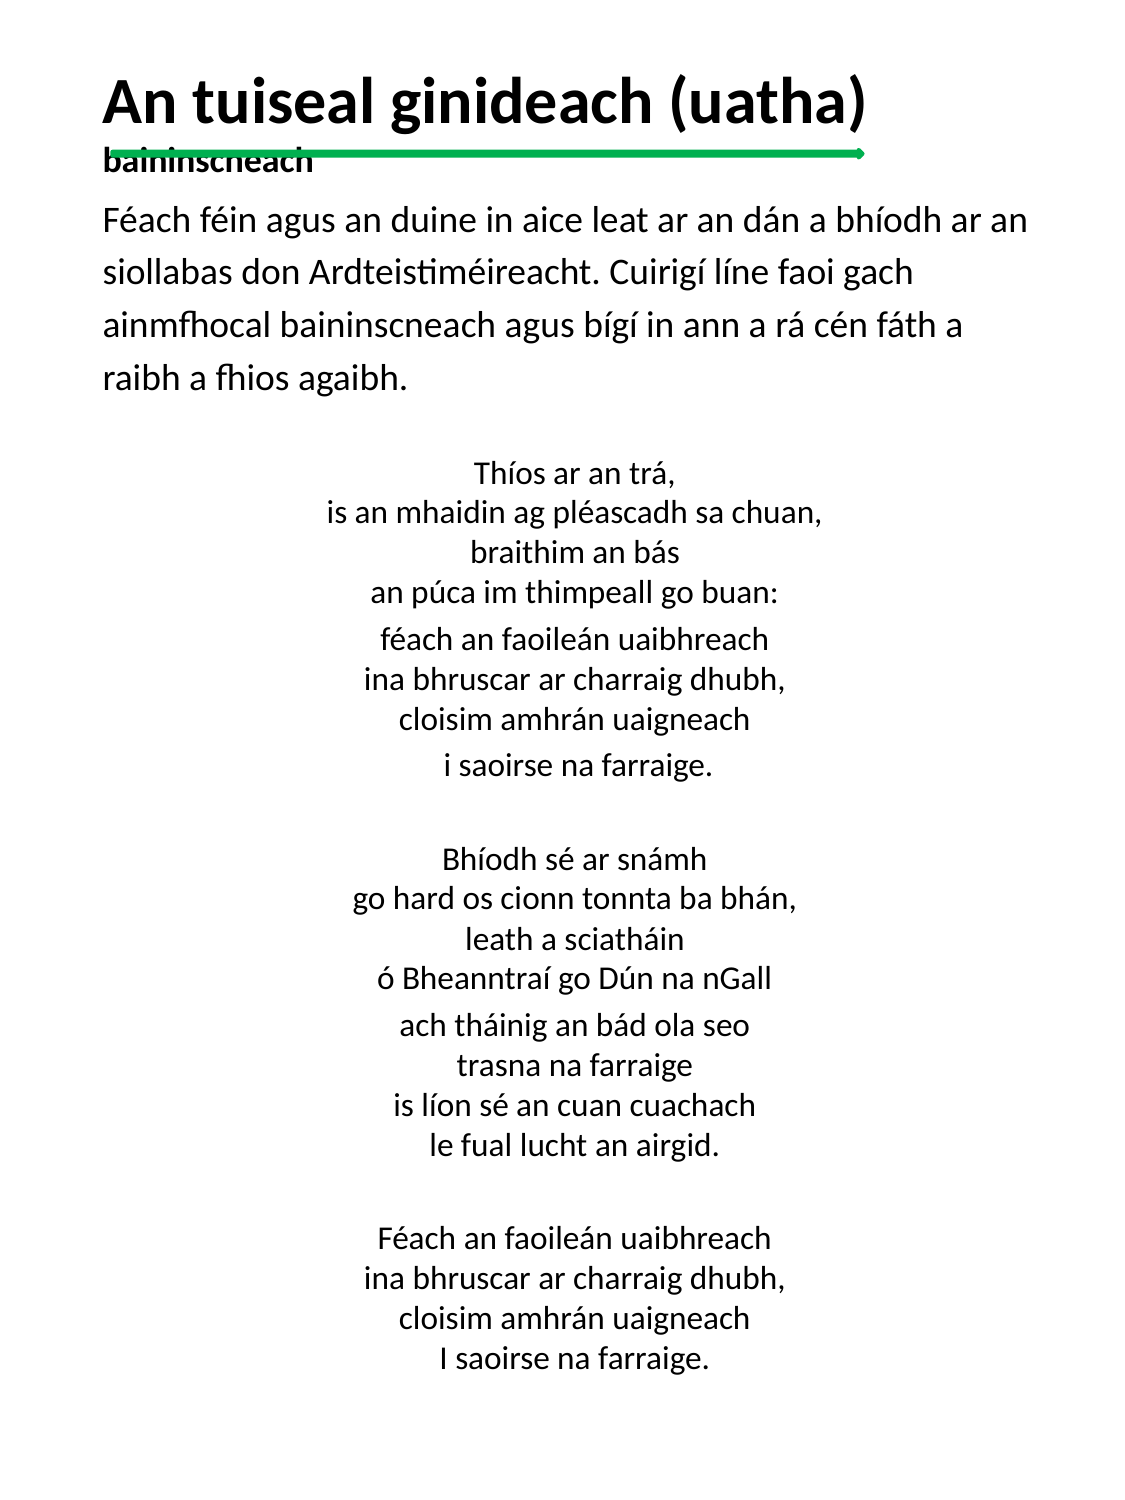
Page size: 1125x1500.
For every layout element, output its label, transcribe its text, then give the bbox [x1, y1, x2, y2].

title An tuiseal ginideach (uatha) baininscneach [87, 50, 1088, 188]
subtitle Féach féin agus an duine in aice leat ar an dán a bhíodh ar an siollabas don Ardteistiméireacht. Cuirigí líne faoi gach ainmfhocal baininscneach agus bígí in ann a rá cén fáth a raibh a fhios agaibh. Thíos ar an trá, is an mhaidin ag pléascadh sa chuan, braithim an bás an púca im thimpeall go buan: féach an faoileán uaibhreach ina bhruscar ar charraig dhubh, cloisim amhrán uaigneach i saoirse na farraige. Bhíodh sé ar snámh go hard os cionn tonnta ba bhán, leath a sciatháin ó Bheanntraí go Dún na nGall ach tháinig an bád ola seo trasna na farraige is líon sé an cuan cuachach le fual lucht an airgid. Féach an faoileán uaibhreach ina bhruscar ar charraig dhubh, cloisim amhrán uaigneach I saoirse na farraige. [87, 187, 1063, 1413]
text_box [110, 148, 865, 160]
